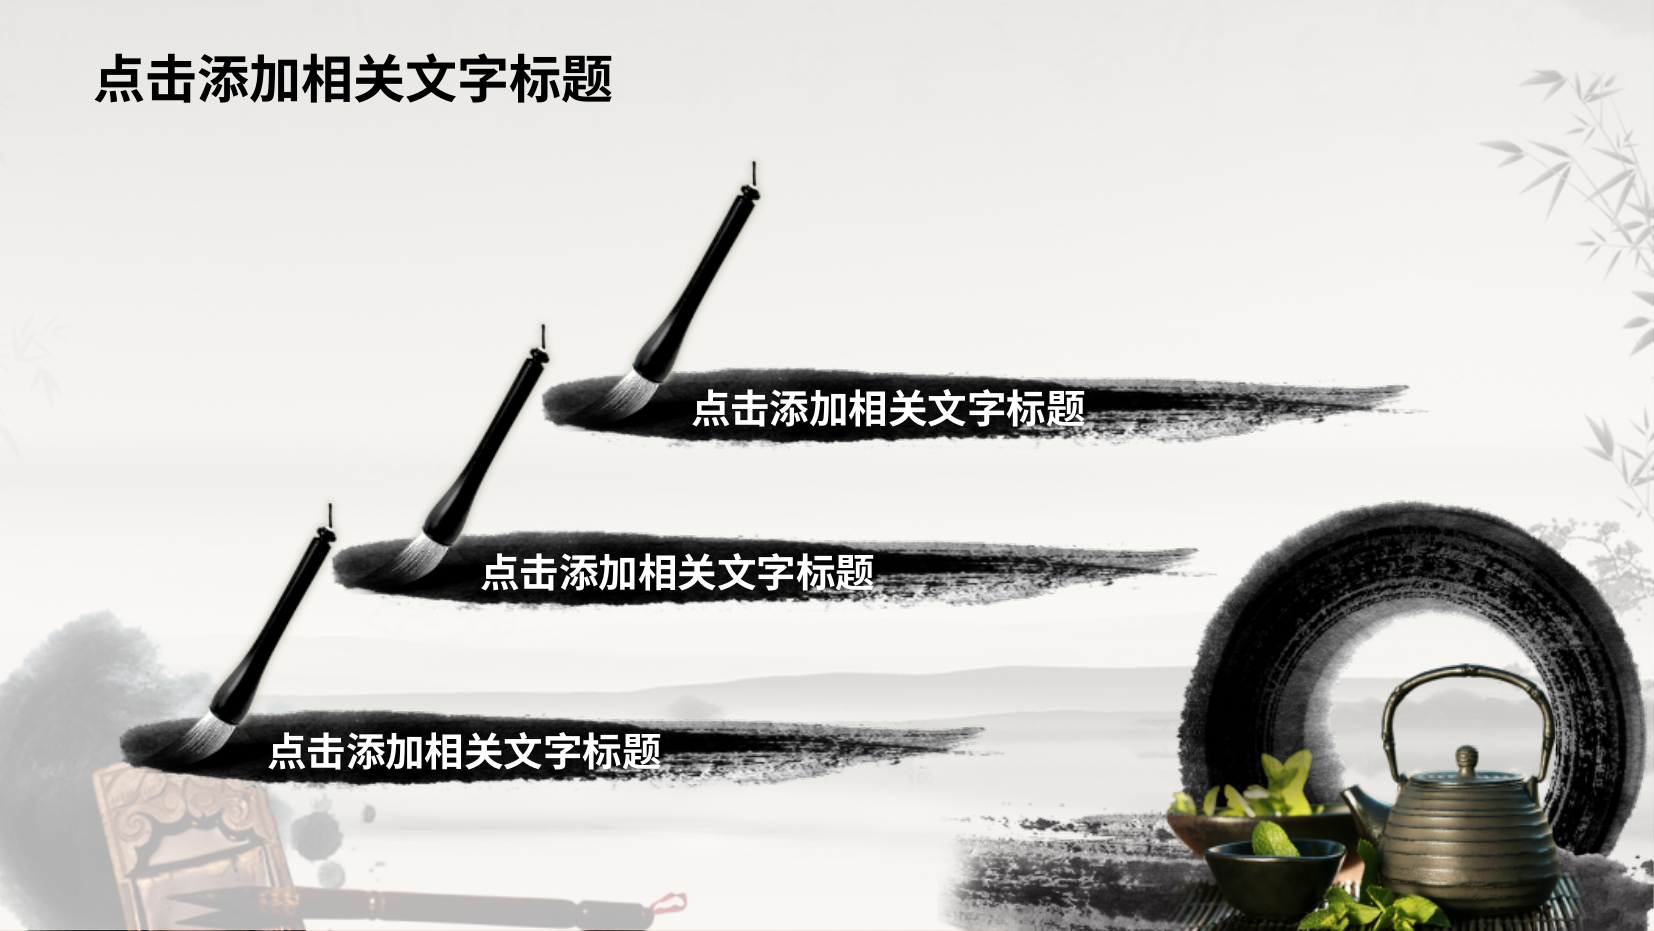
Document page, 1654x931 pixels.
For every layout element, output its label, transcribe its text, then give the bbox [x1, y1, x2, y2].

text_box 点击添加相关文字标题 [81, 40, 749, 115]
picture [97, 138, 1654, 931]
